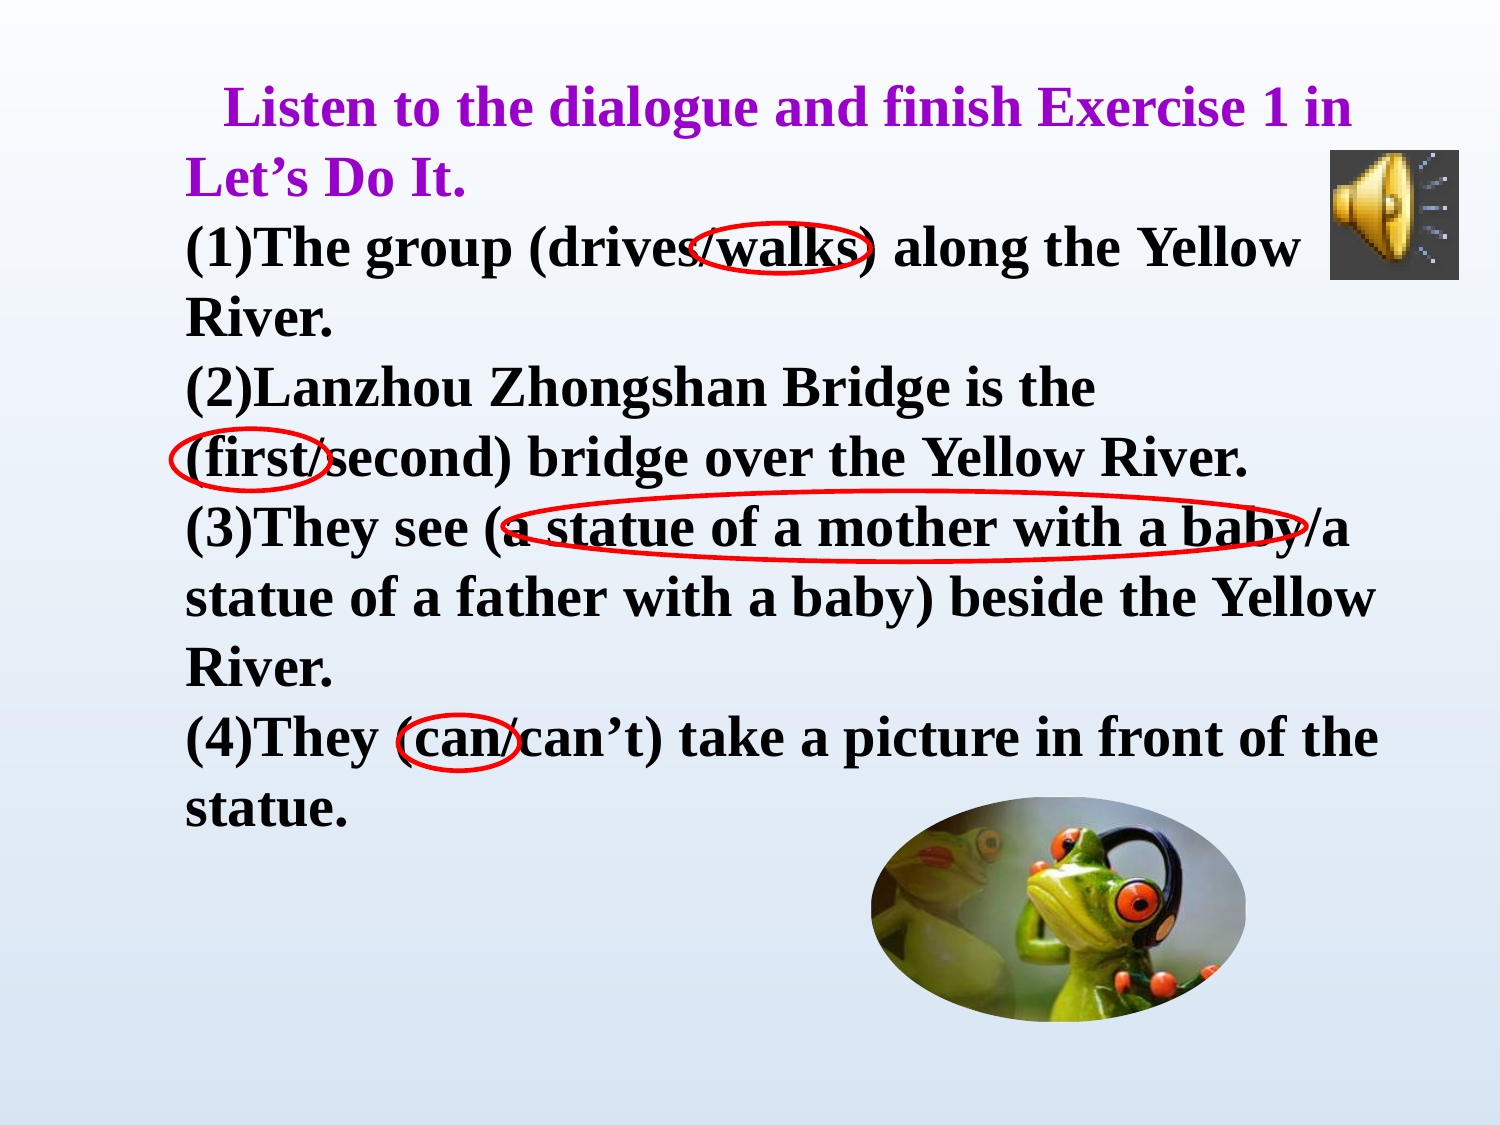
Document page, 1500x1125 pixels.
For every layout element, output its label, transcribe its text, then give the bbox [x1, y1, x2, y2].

text_box Listen to the dialogue and finish Exercise 1 in Let’s Do It. (1)The group (drives/walks) along the Yellow River. (2)Lanzhou Zhongshan Bridge is the (first/second) bridge over the Yellow River. (3)They see (a statue of a mother with a baby/a statue of a father with a baby) beside the Yellow River. (4)They (can/can’t) take a picture in front of the statue. [170, 60, 1429, 915]
picture [1328, 148, 1461, 281]
text_box [168, 426, 333, 494]
picture [870, 795, 1247, 1023]
text_box [688, 221, 873, 276]
text_box [395, 712, 522, 773]
text_box [500, 488, 1309, 564]
